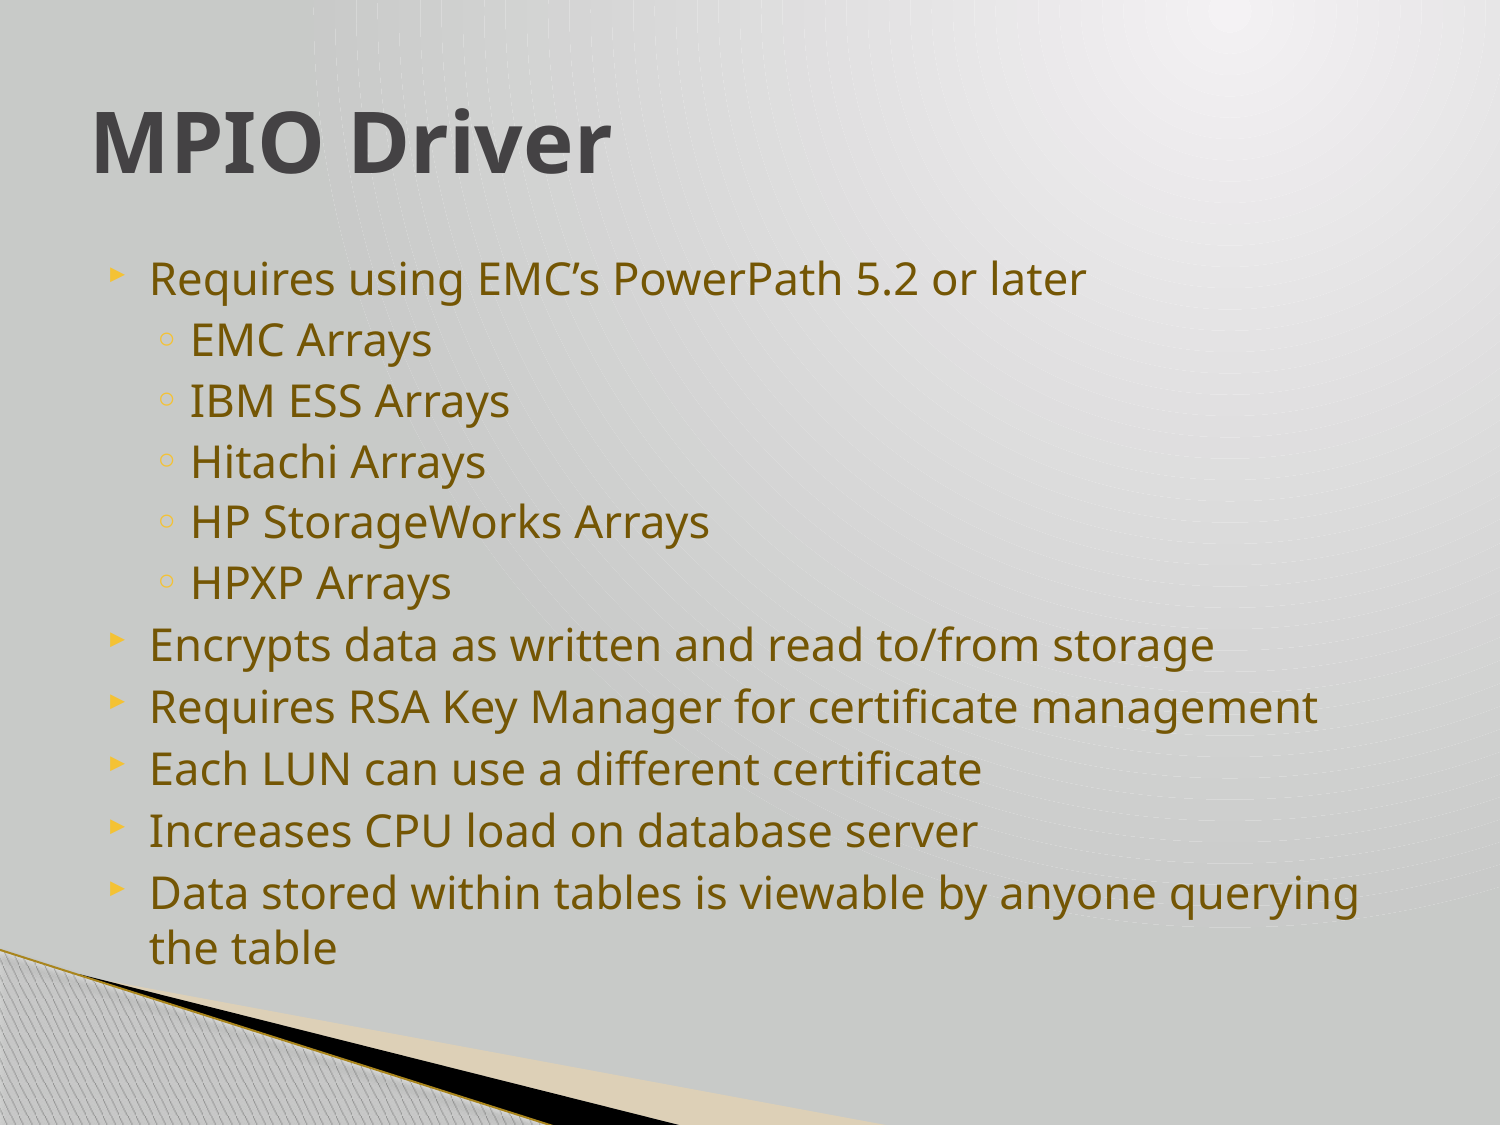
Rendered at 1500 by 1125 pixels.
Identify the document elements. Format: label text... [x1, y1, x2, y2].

list Requires using EMC’s PowerPath 5.2 or later EMC Arrays IBM ESS Arrays Hitachi Arrays HP StorageWorks Arrays HPXP Arrays Encrypts data as written and read to/from storage Requires RSA Key Manager for certificate management Each LUN can use a different certificate Increases CPU load on database server Data stored within tables is viewable by anyone querying the table [75, 242, 1425, 986]
title MPIO Driver [75, 45, 1425, 233]
